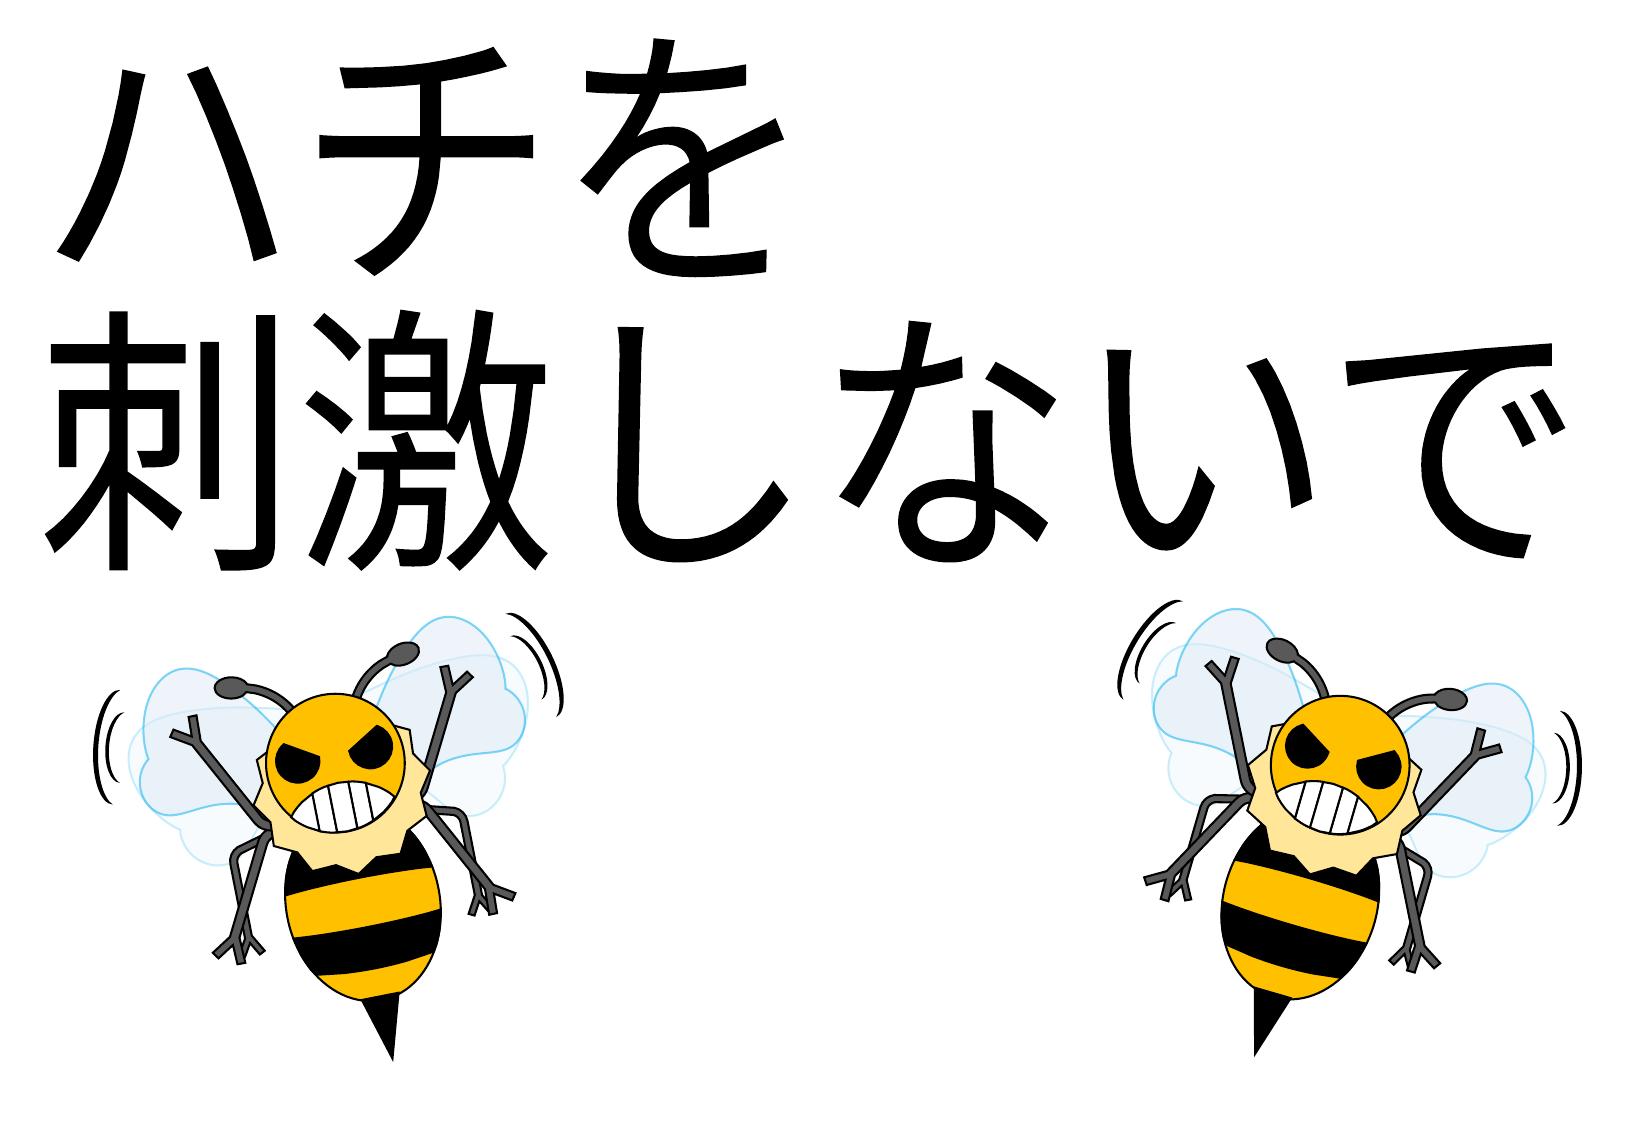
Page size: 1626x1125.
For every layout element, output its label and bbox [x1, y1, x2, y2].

text_box [118, 643, 588, 1063]
text_box [1079, 643, 1549, 1063]
